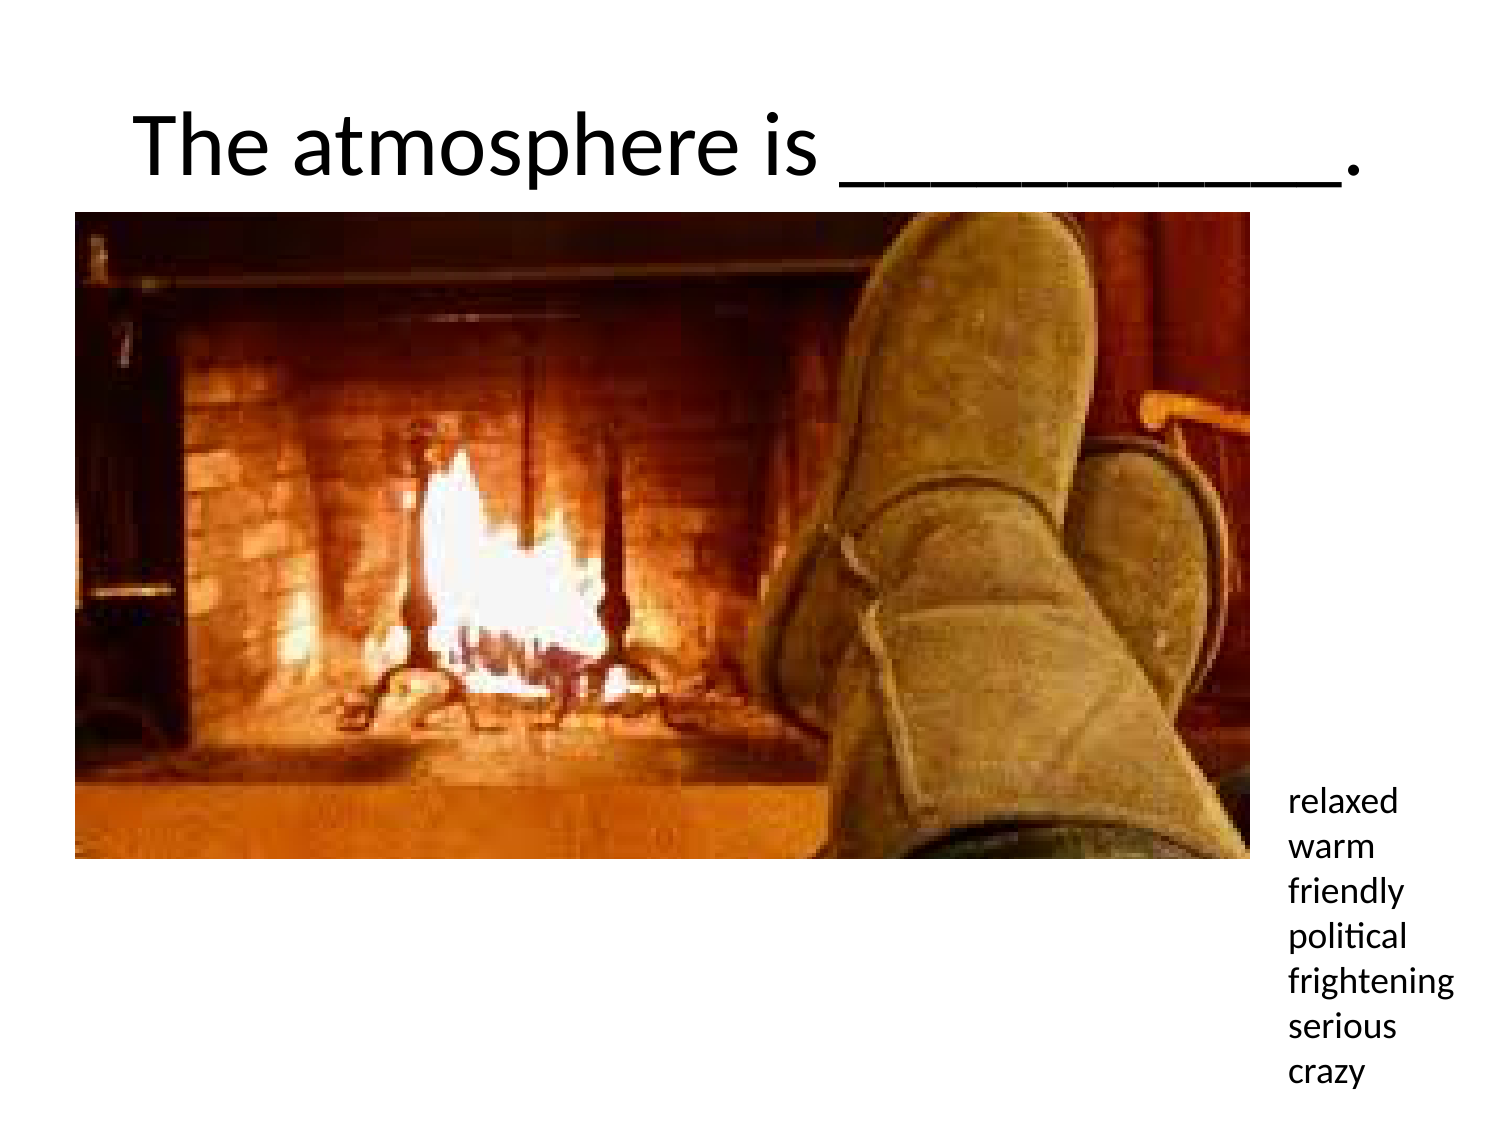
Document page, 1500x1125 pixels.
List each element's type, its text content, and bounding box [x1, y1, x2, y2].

title The atmosphere is ___________. [75, 45, 1425, 233]
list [74, 212, 1251, 859]
text_box relaxed warm friendly political frightening serious crazy [1273, 768, 1470, 1125]
